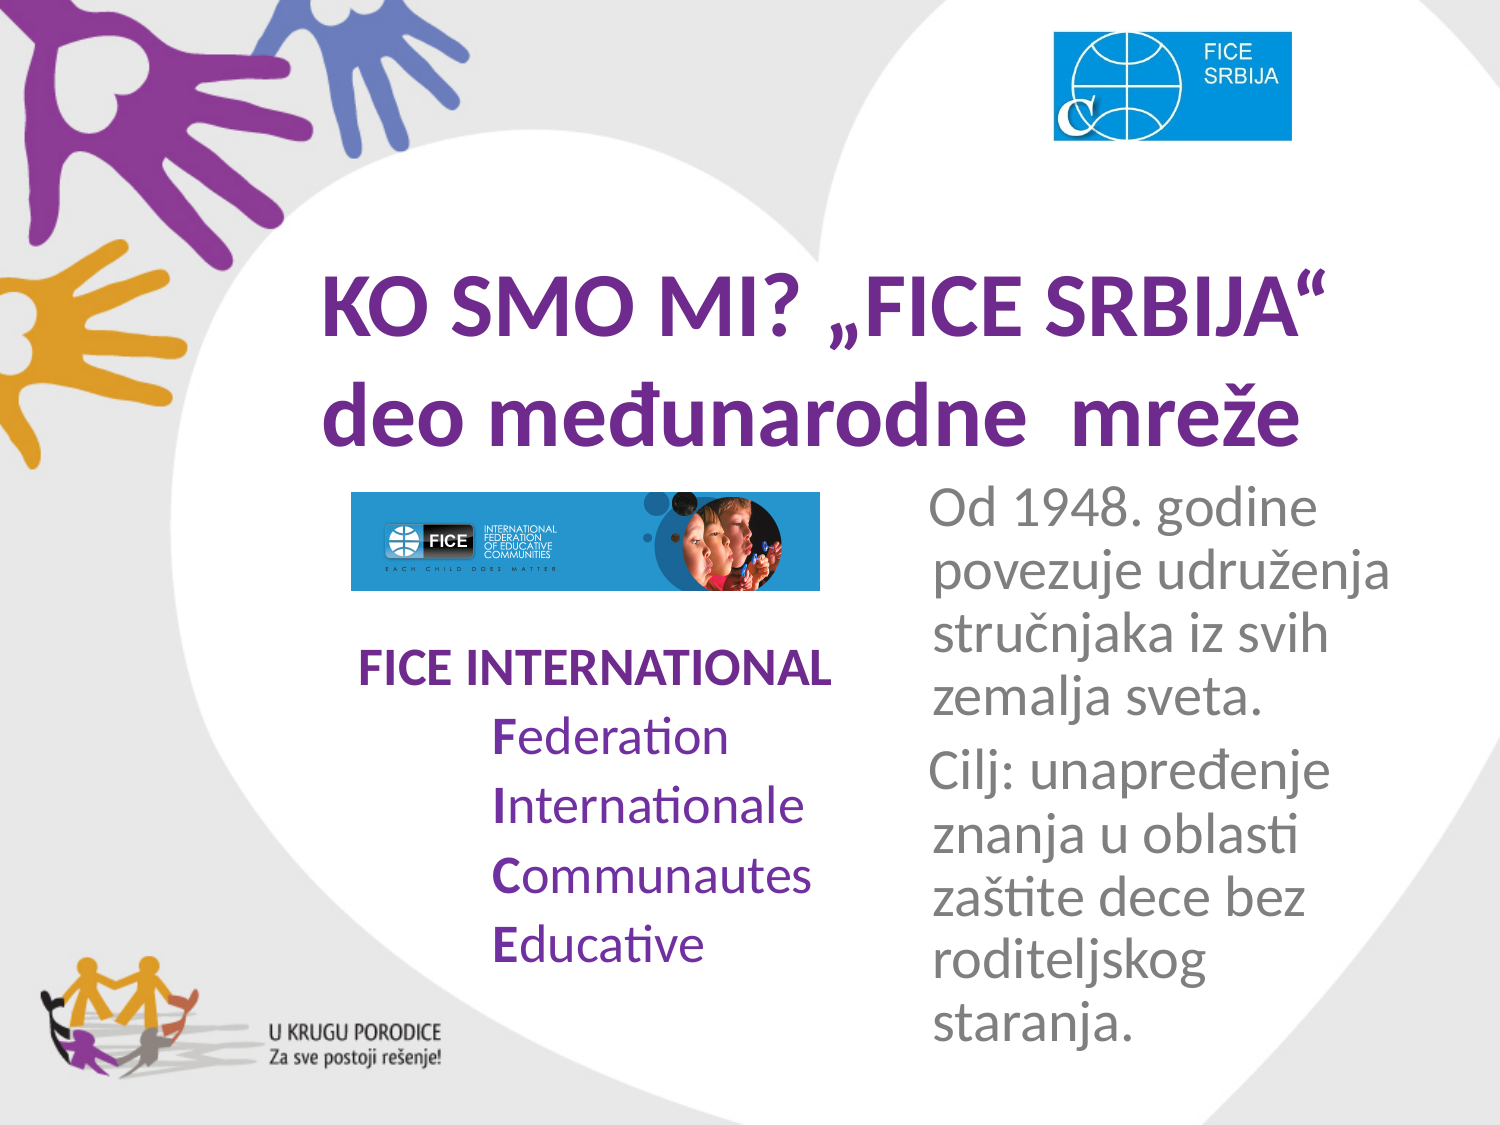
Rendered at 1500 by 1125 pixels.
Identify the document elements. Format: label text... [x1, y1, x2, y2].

list Od 1948. godine povezuje udruženja stručnjaka iz svih zemalja sveta. Cilj: unapređenje znanja u oblasti zaštite dece bez roditeljskog staranja. [860, 468, 1438, 1088]
picture [0, 0, 1500, 1125]
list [351, 491, 821, 592]
list FICE INTERNATIONAL Federation Internationale Communautes Educative [305, 630, 860, 1063]
title KO SMO MI? „FICE SRBIJA“ deo međunarodne mreže [305, 216, 1391, 493]
